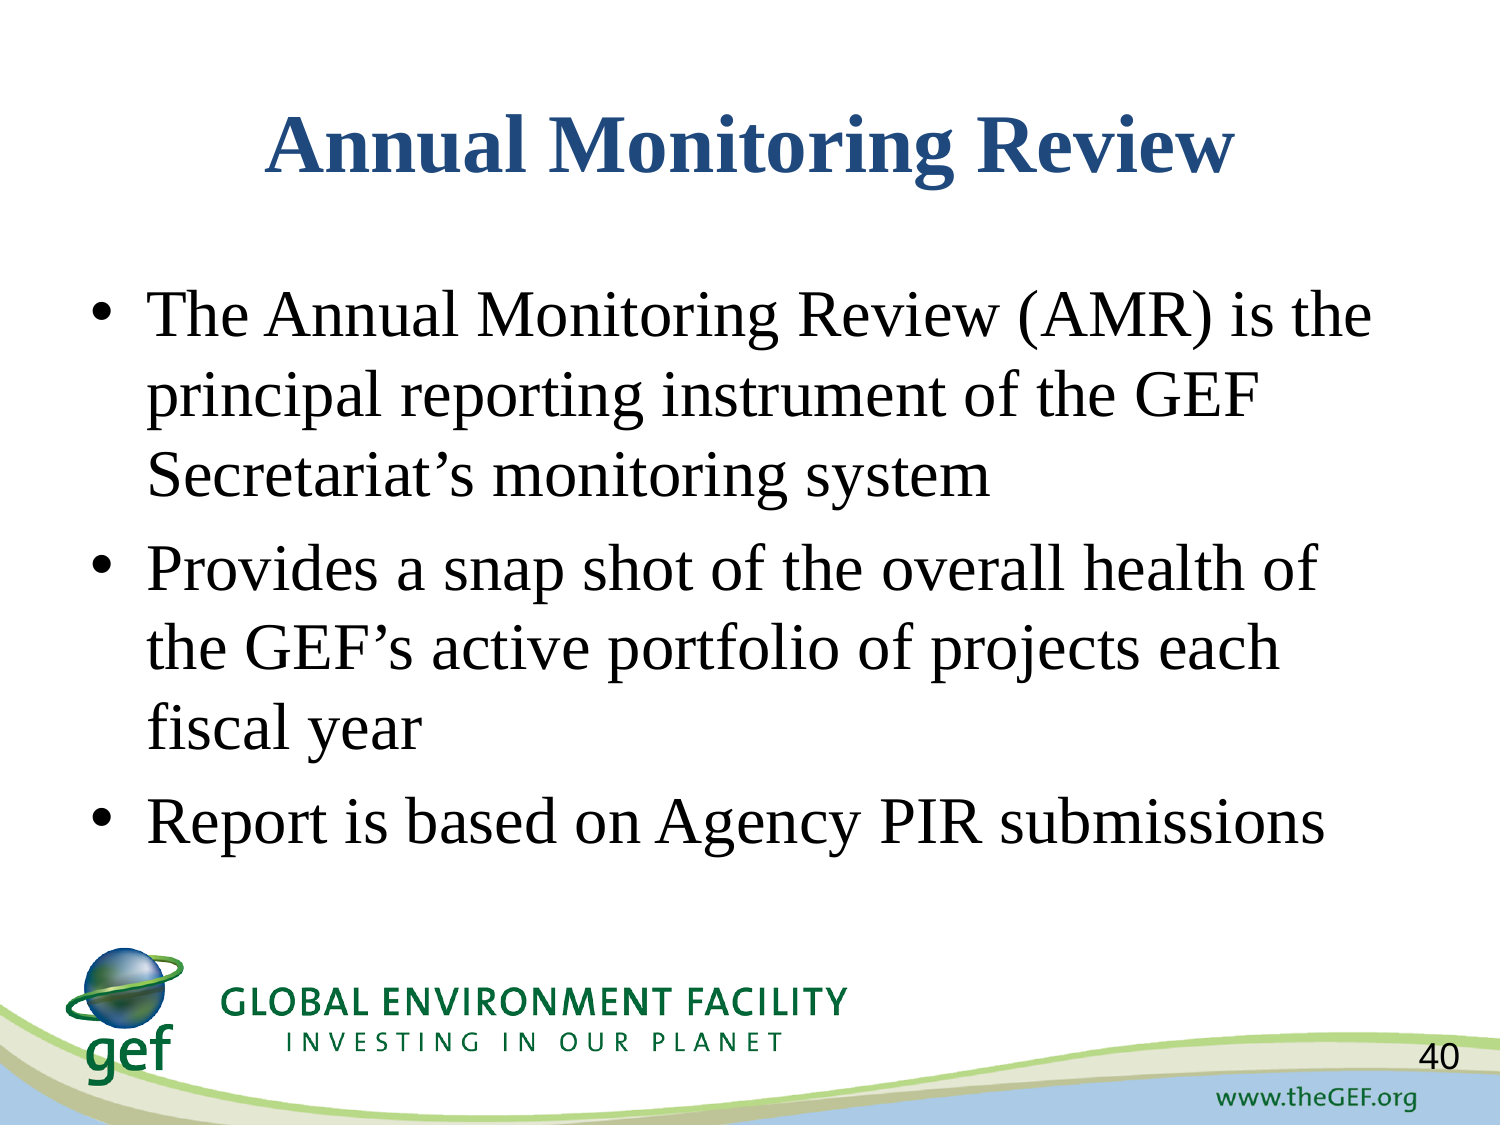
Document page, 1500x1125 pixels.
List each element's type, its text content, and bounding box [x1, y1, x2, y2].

list The Annual Monitoring Review (AMR) is the principal reporting instrument of the GEF Secretariat’s monitoring system Provides a snap shot of the overall health of the GEF’s active portfolio of projects each fiscal year Report is based on Agency PIR submissions [74, 262, 1426, 1006]
title Annual Monitoring Review [74, 44, 1426, 233]
slide_number 40 [1387, 1012, 1500, 1095]
picture [0, 920, 1500, 1125]
